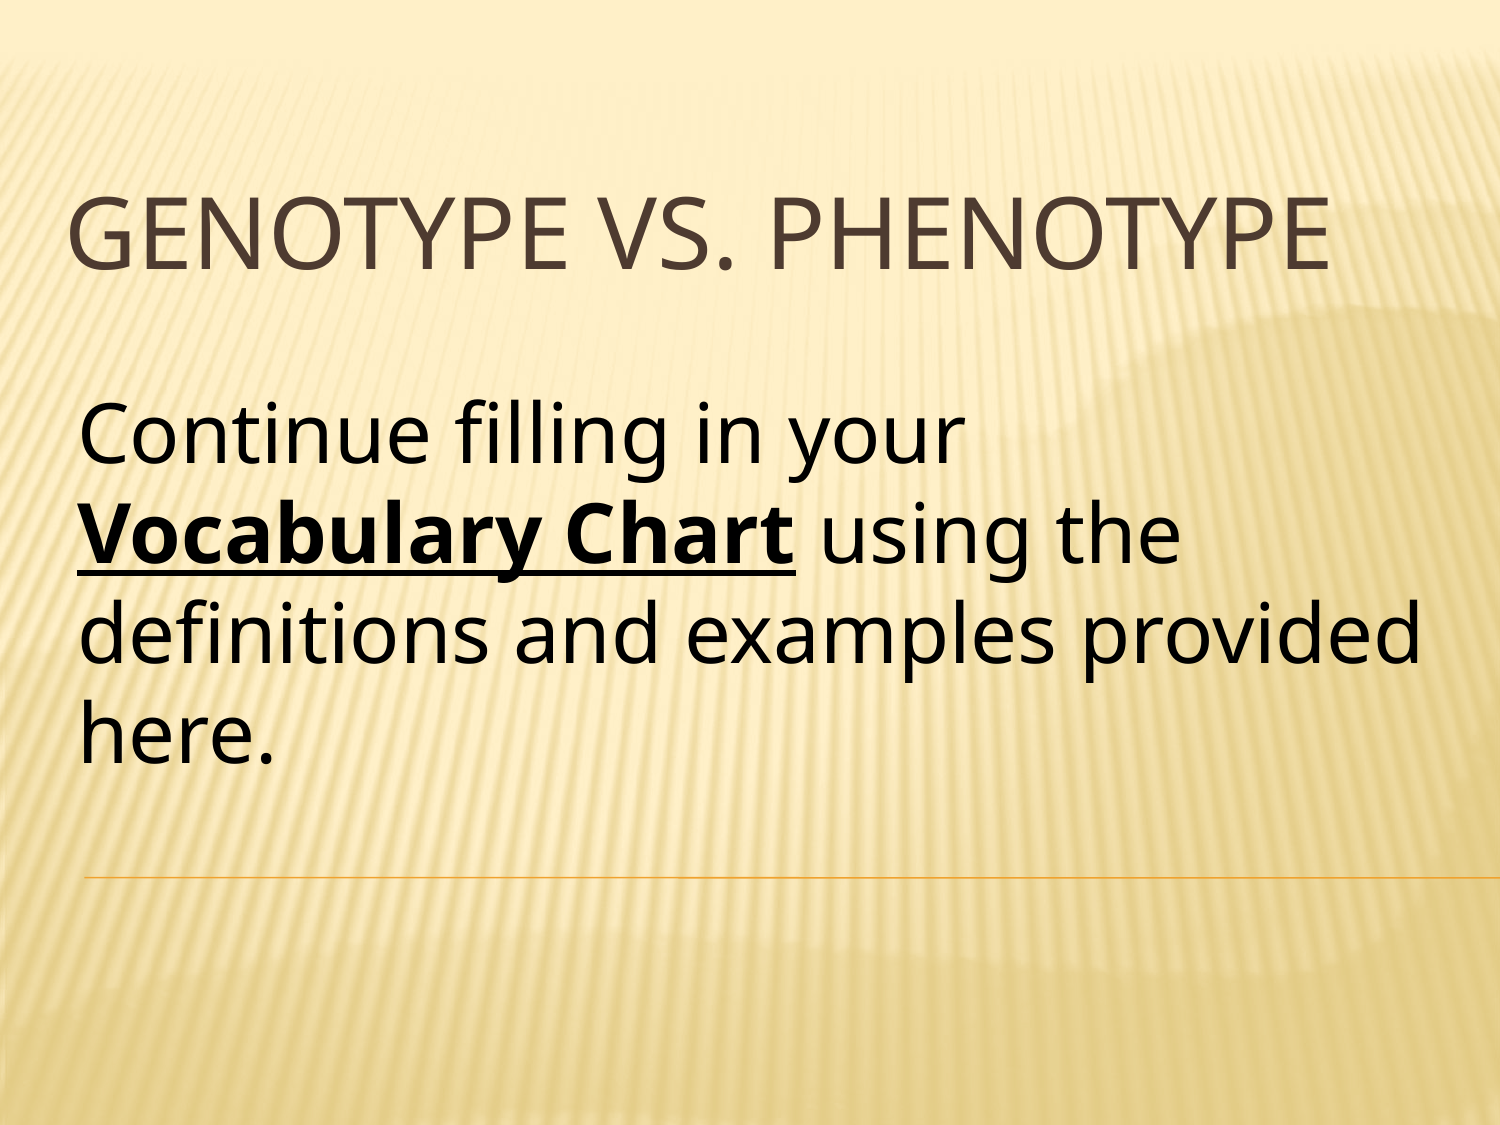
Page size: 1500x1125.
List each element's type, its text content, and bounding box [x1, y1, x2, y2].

subtitle Continue filling in your Vocabulary Chart using the definitions and examples provided here. [62, 474, 1450, 788]
title Genotype vs. Phenotype [50, 162, 1438, 363]
